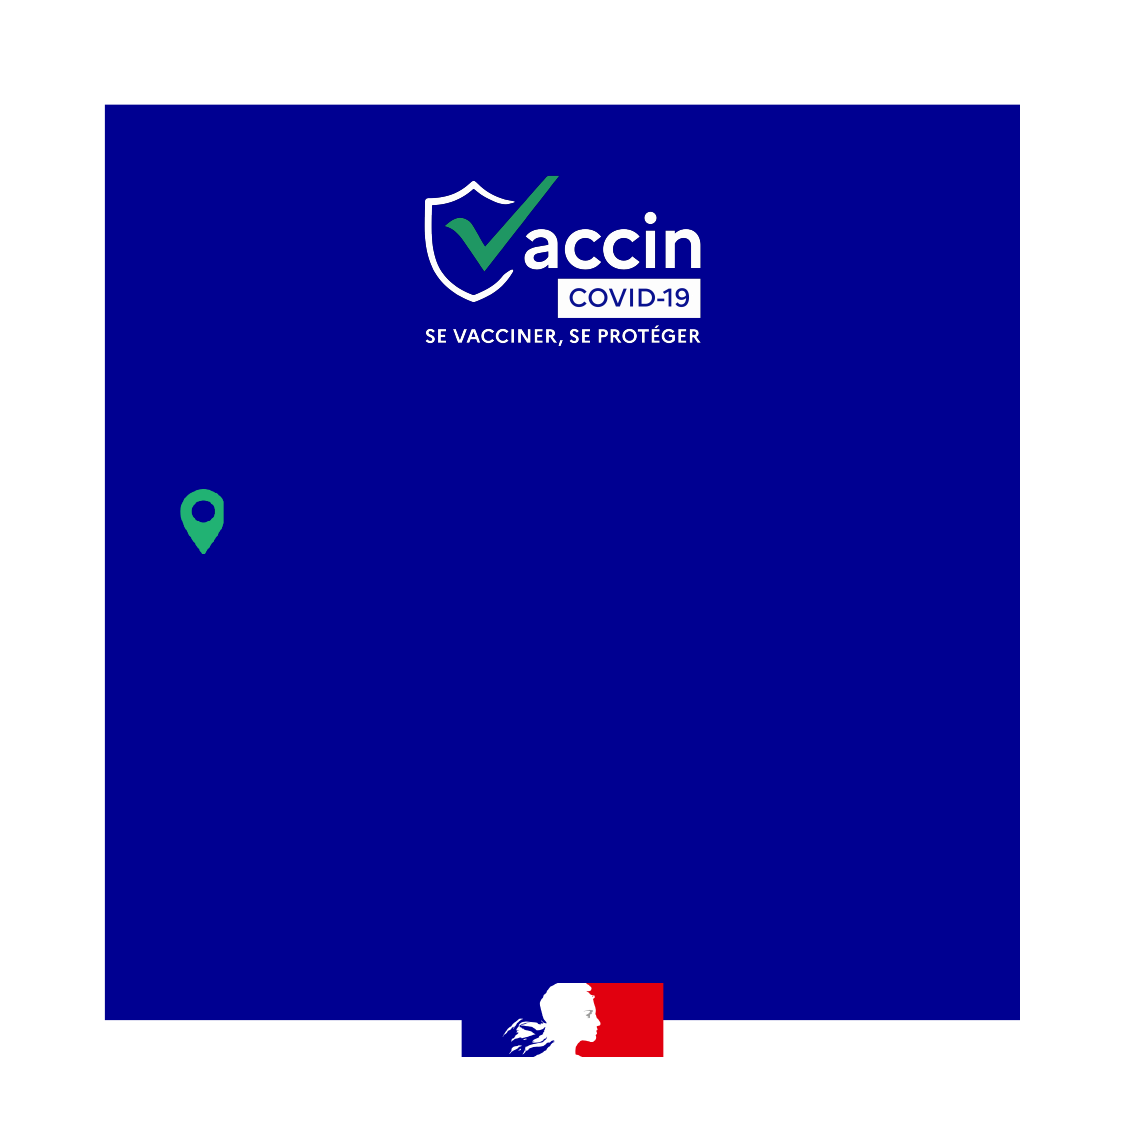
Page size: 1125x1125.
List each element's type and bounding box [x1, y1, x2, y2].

picture [385, 136, 740, 386]
